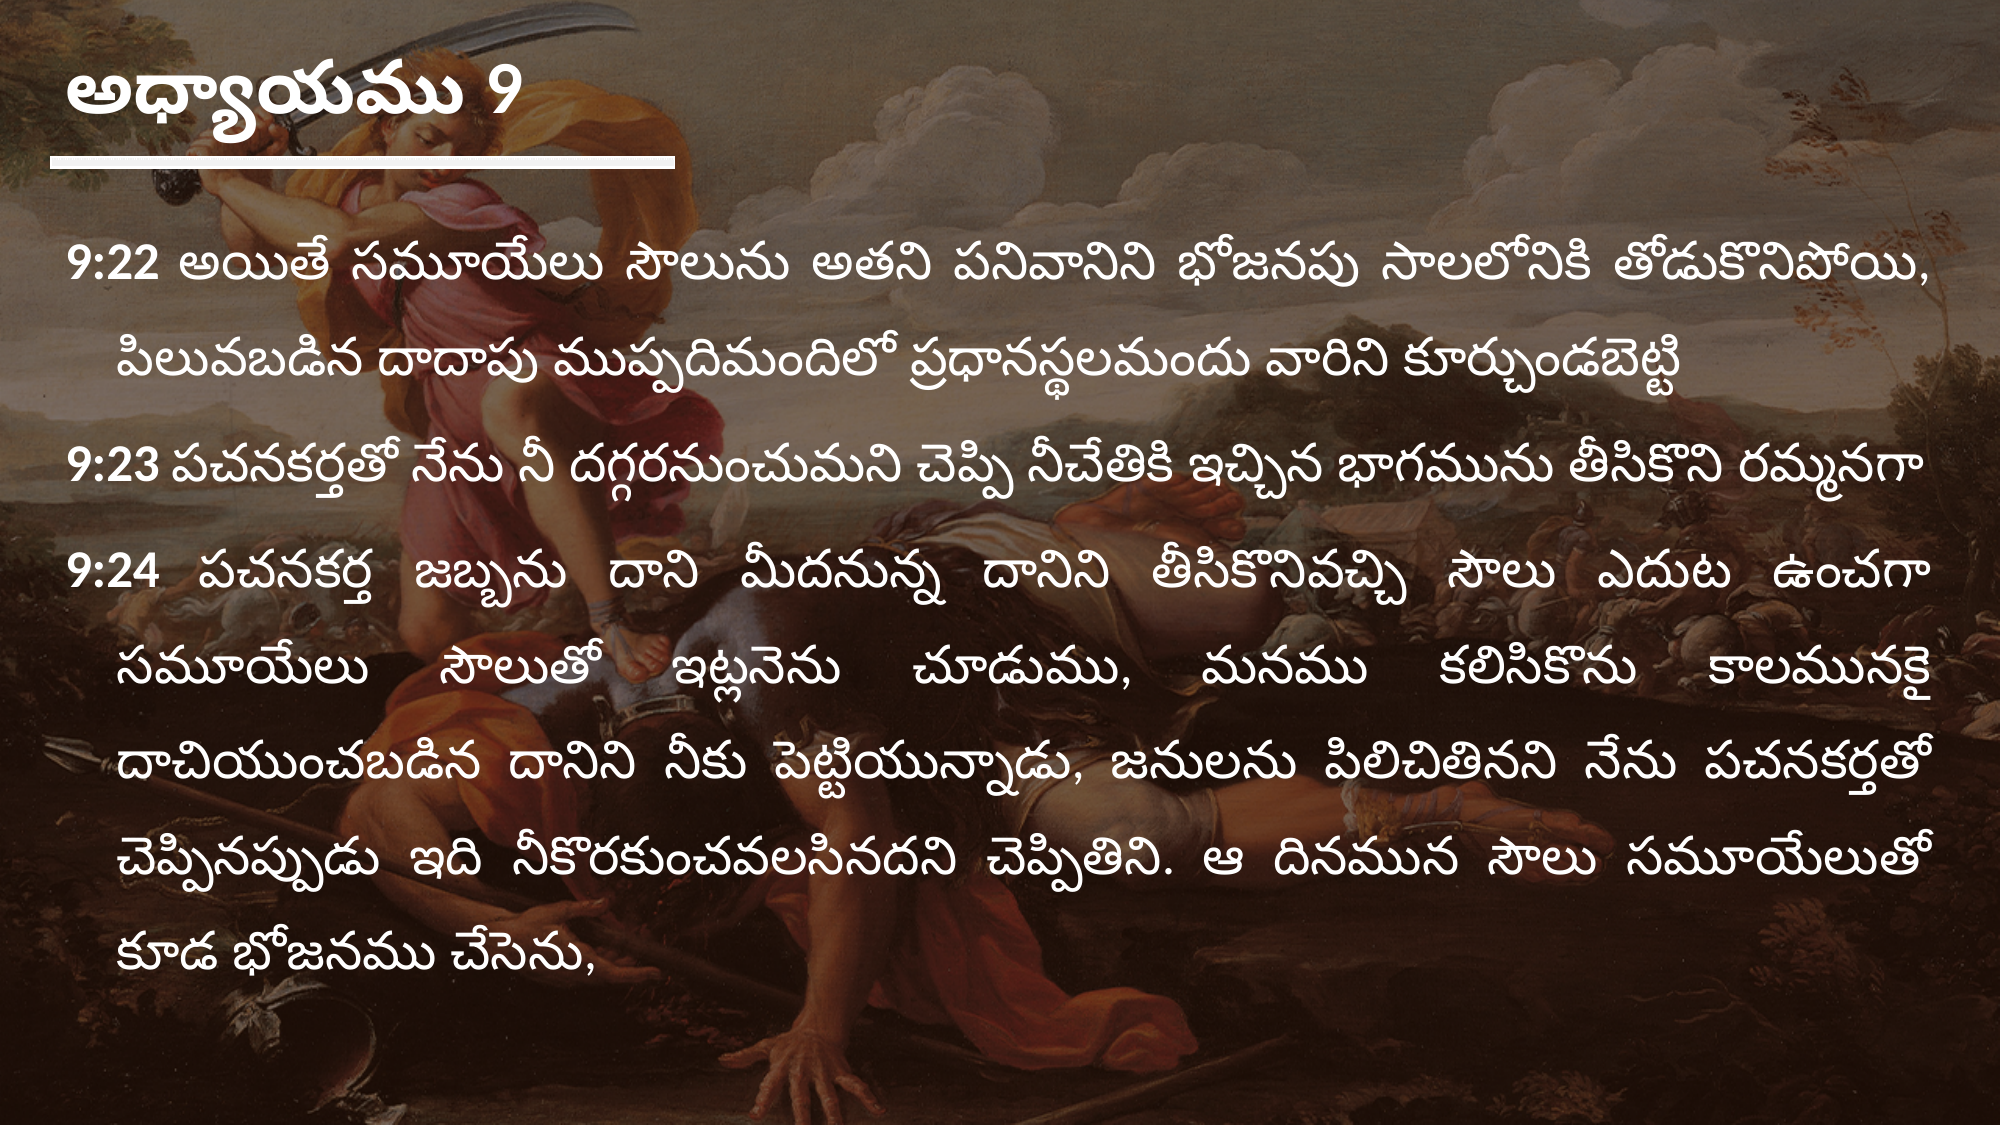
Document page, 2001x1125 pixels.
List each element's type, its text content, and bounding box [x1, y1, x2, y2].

list 9:22 అయితే సమూయేలు సౌలును అతని పనివానిని భోజనపు సాలలోనికి తోడుకొనిపోయి, పిలువబడిన దాదాపు ముప్పదిమందిలో ప్రధానస్థలమందు వారిని కూర్చుండబెట్టి 9:23 పచనకర్తతో నేను నీ దగ్గరనుంచుమని చెప్పి నీచేతికి ఇచ్చిన భాగమును తీసికొని రమ్మనగా 9:24 పచనకర్త జబ్బను దాని మీదనున్న దానిని తీసికొనివచ్చి సౌలు ఎదుట ఉంచగా సమూయేలు సౌలుతో ఇట్లనెను చూడుము, మనము కలిసికొను కాలమునకై దాచియుంచబడిన దానిని నీకు పెట్టియున్నాడు, జనులను పిలిచితినని నేను పచనకర్తతో చెప్పినప్పుడు ఇది నీకొరకుంచవలసినదని చెప్పితిని. ఆ దినమున సౌలు సమూయేలుతో కూడ భోజనము చేసెను, [50, 187, 1946, 1125]
title అధ్యాయము 9 [50, 0, 1925, 167]
picture [0, 0, 2000, 1125]
